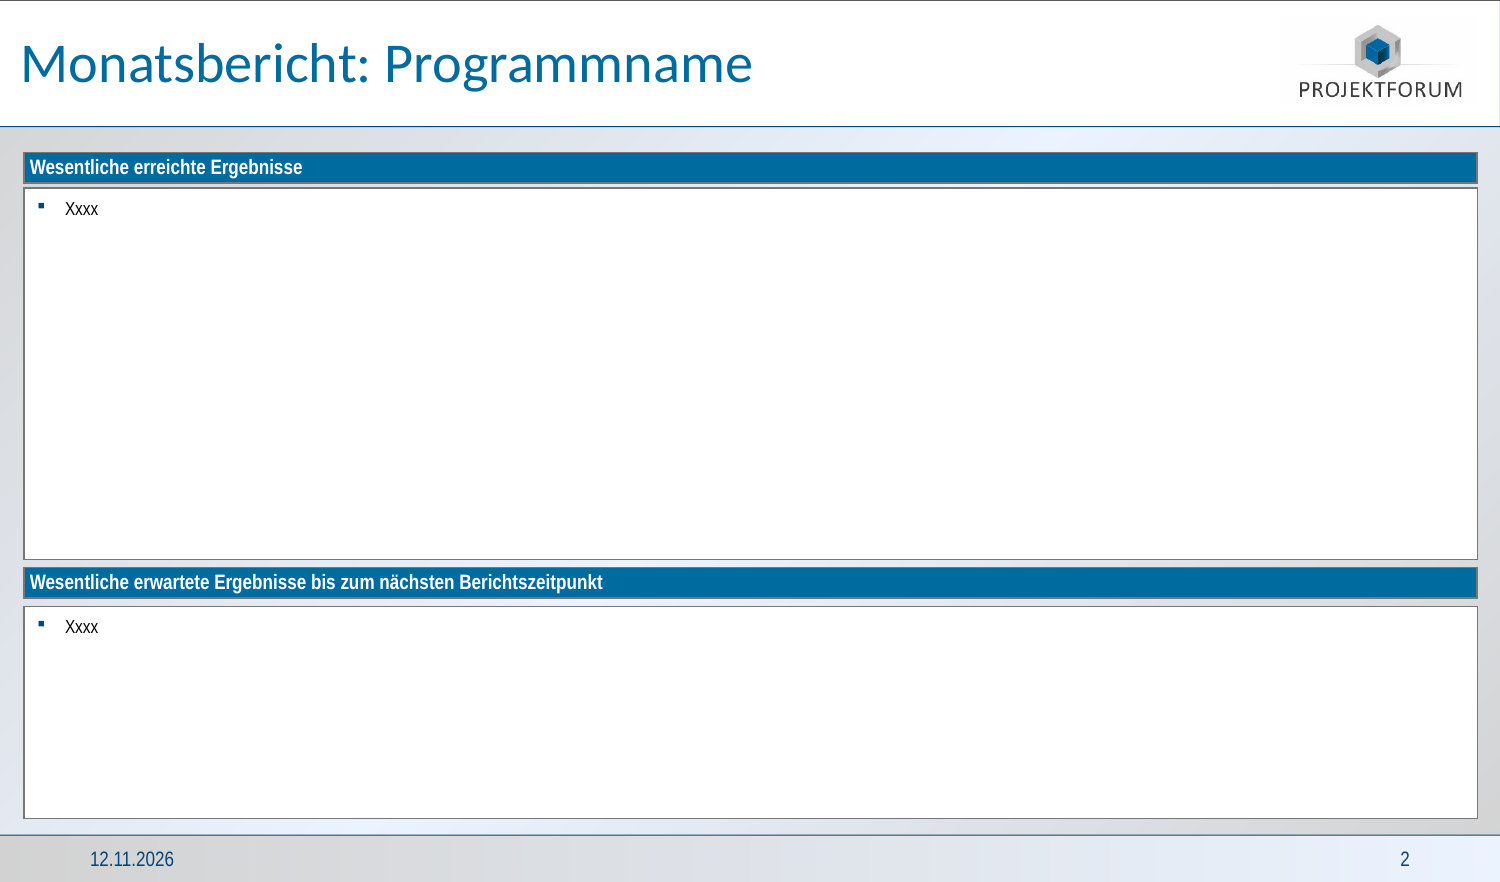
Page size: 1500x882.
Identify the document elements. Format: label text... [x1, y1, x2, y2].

title Monatsbericht: Programmname [5, 1, 1408, 128]
text_box Wesentliche erreichte Ergebnisse [23, 152, 1477, 184]
picture [1408, 17, 1478, 107]
slide_number 2 [1074, 841, 1425, 879]
text_box Wesentliche erwartete Ergebnisse bis zum nächsten Berichtszeitpunkt [23, 567, 1477, 599]
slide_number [75, 841, 425, 879]
text_box Xxxx [23, 187, 1478, 560]
text_box Xxxx [23, 606, 1478, 819]
